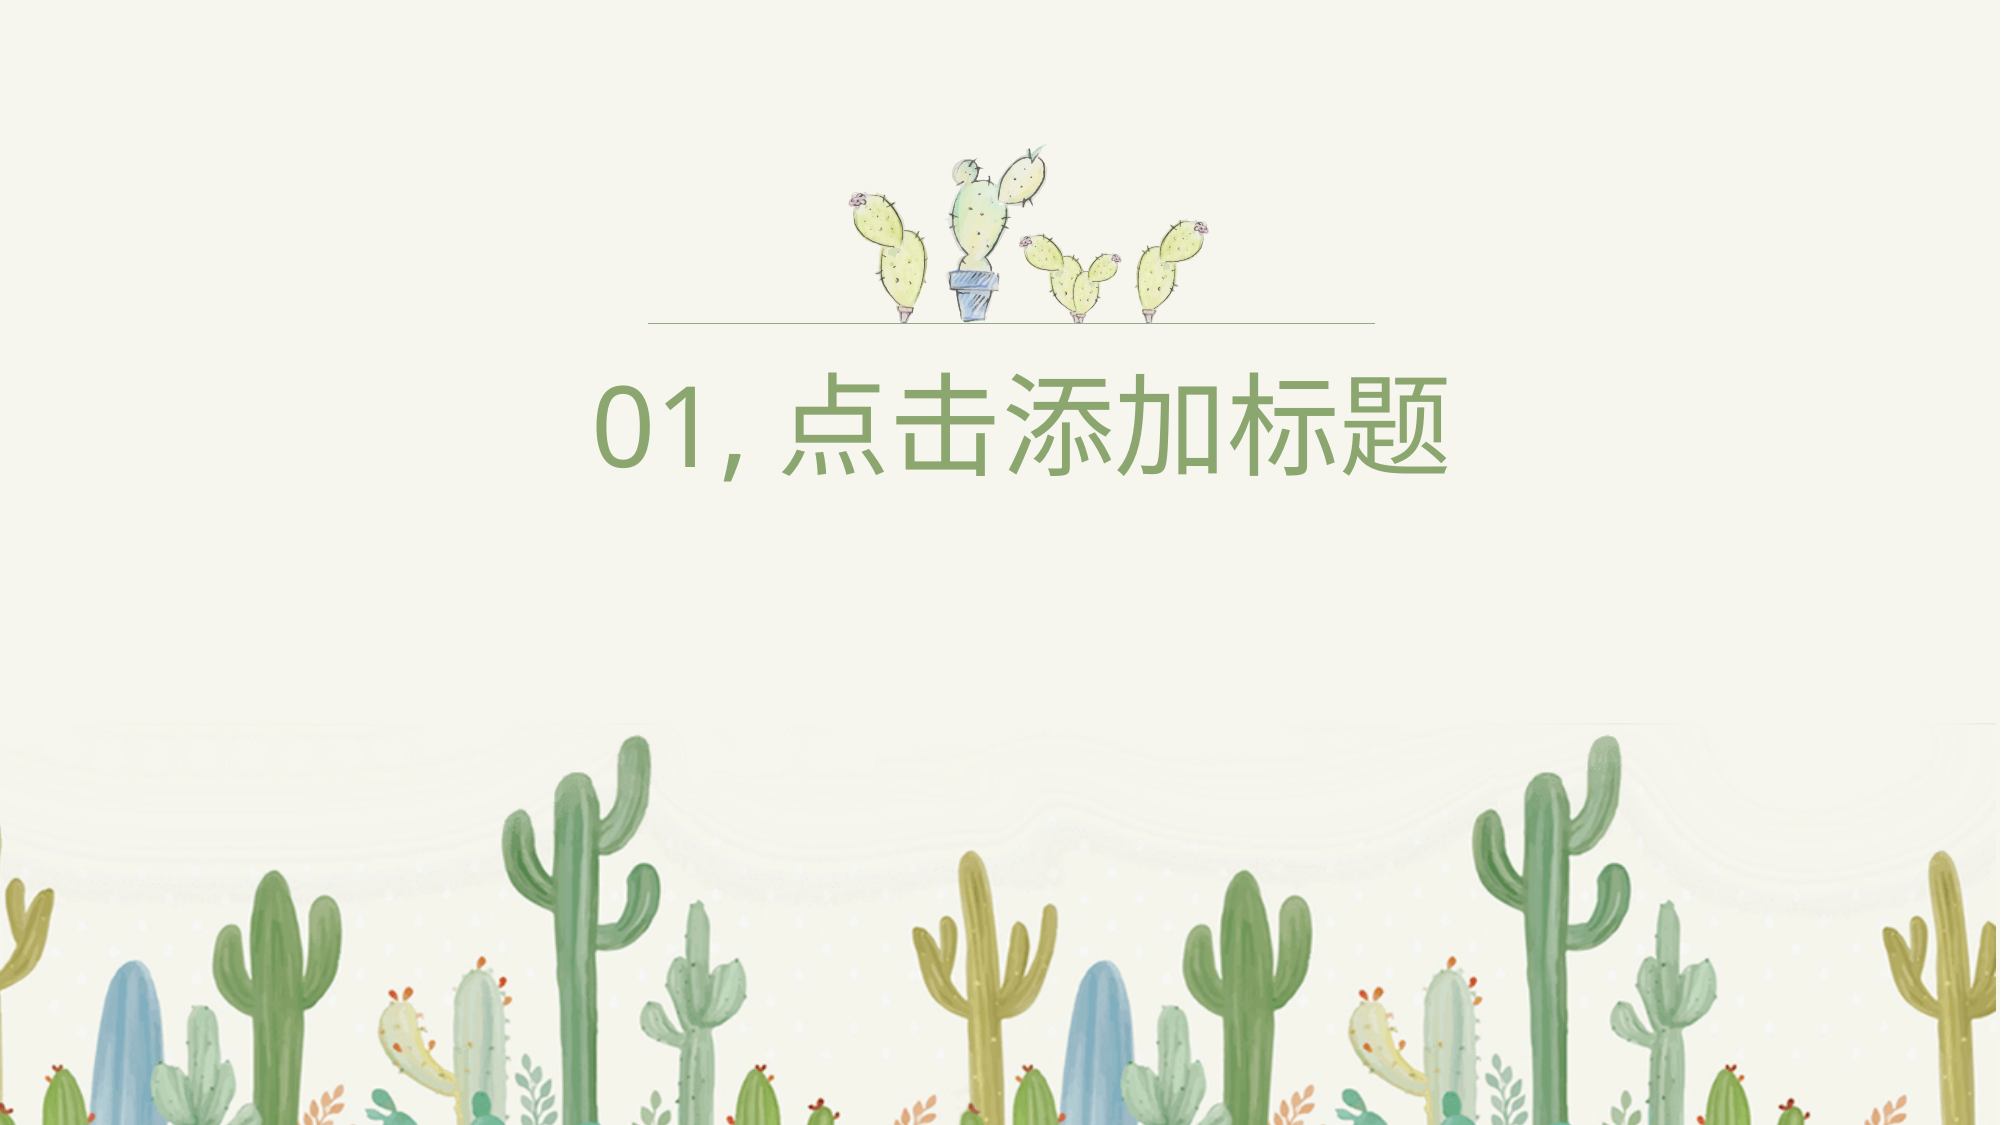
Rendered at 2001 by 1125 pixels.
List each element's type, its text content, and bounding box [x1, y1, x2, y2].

text_box 01,点击添加标题 [576, 347, 1467, 498]
picture [848, 143, 1210, 324]
picture [0, 660, 1996, 1125]
